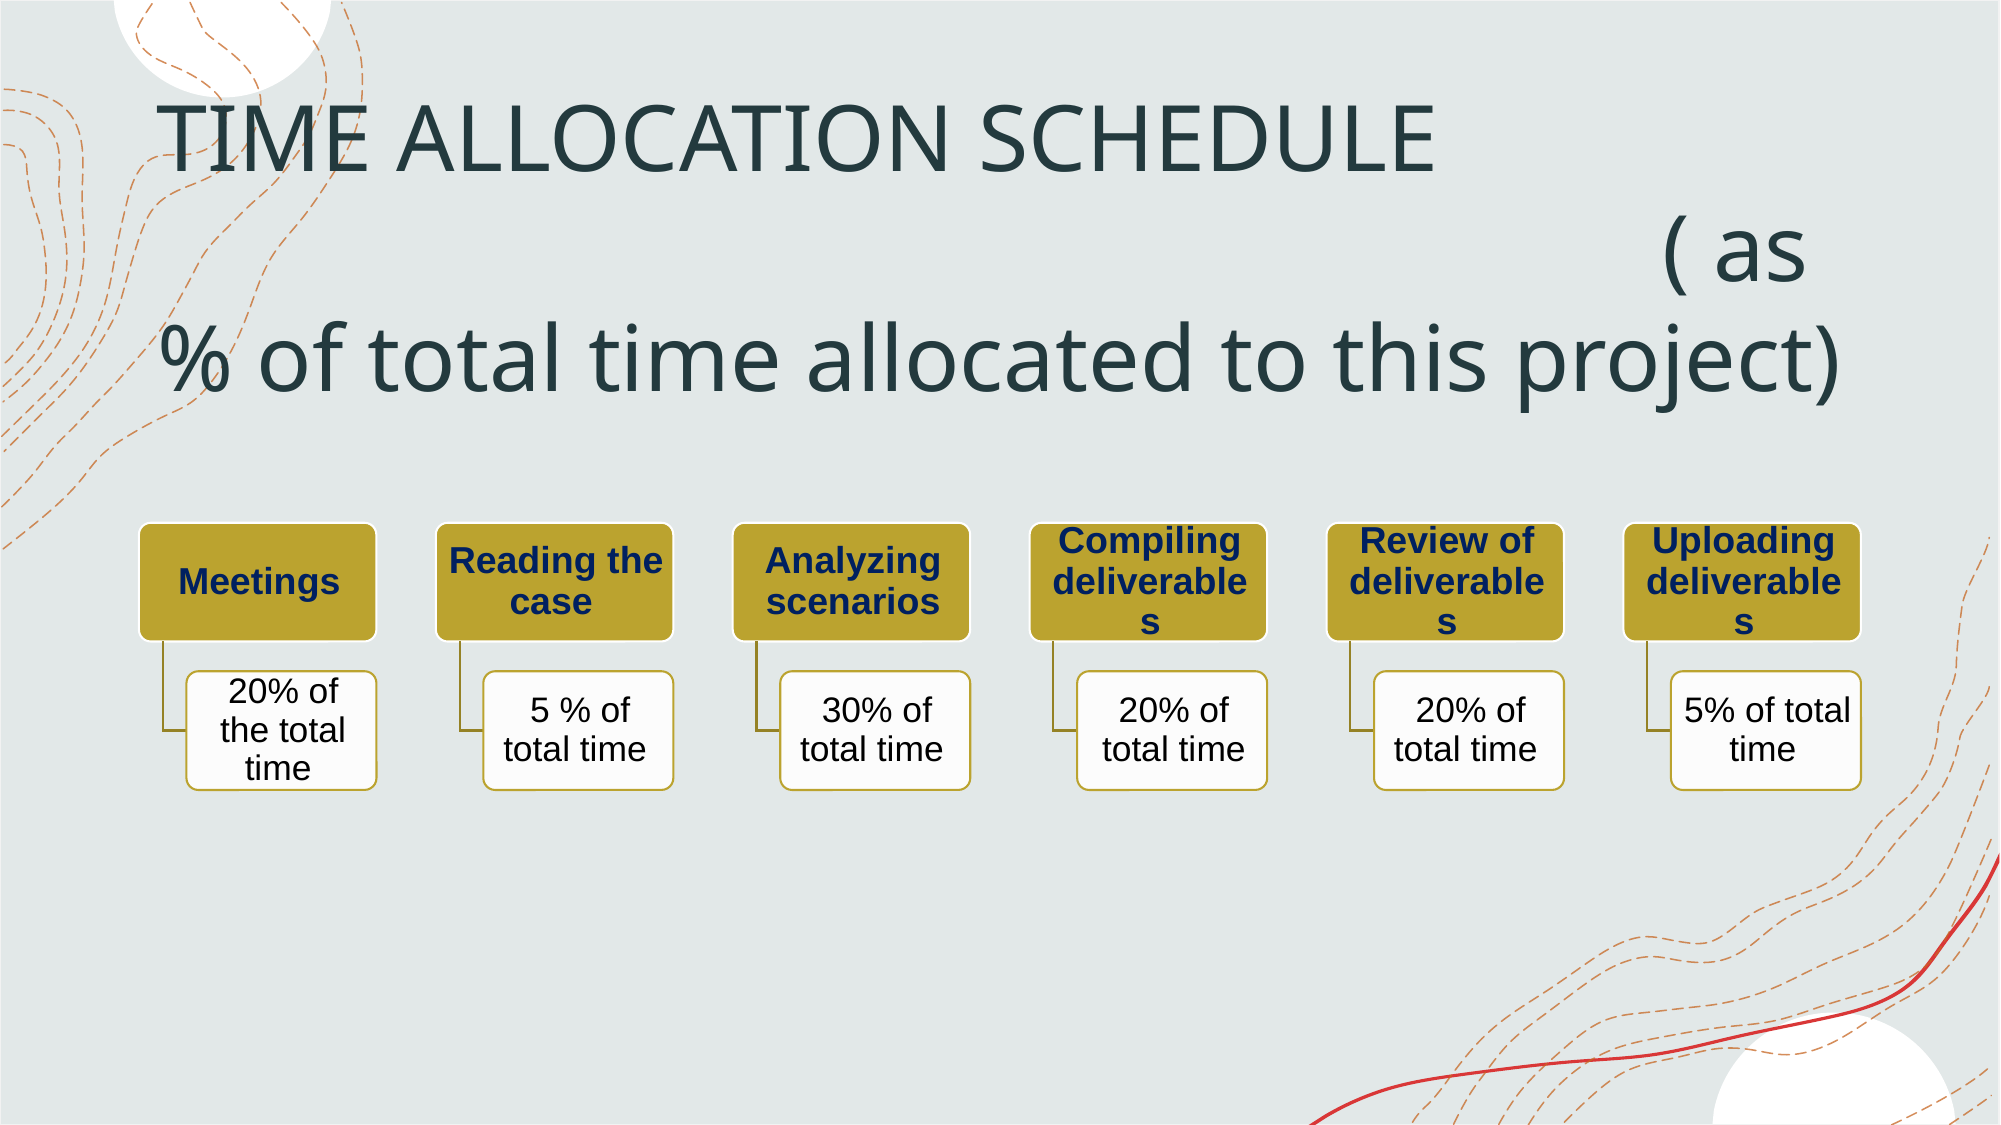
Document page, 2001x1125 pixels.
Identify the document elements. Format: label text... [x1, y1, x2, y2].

title TIME ALLOCATION SCHEDULE ( as % of total time allocated to this project) [137, 59, 1863, 299]
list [137, 299, 1863, 1014]
